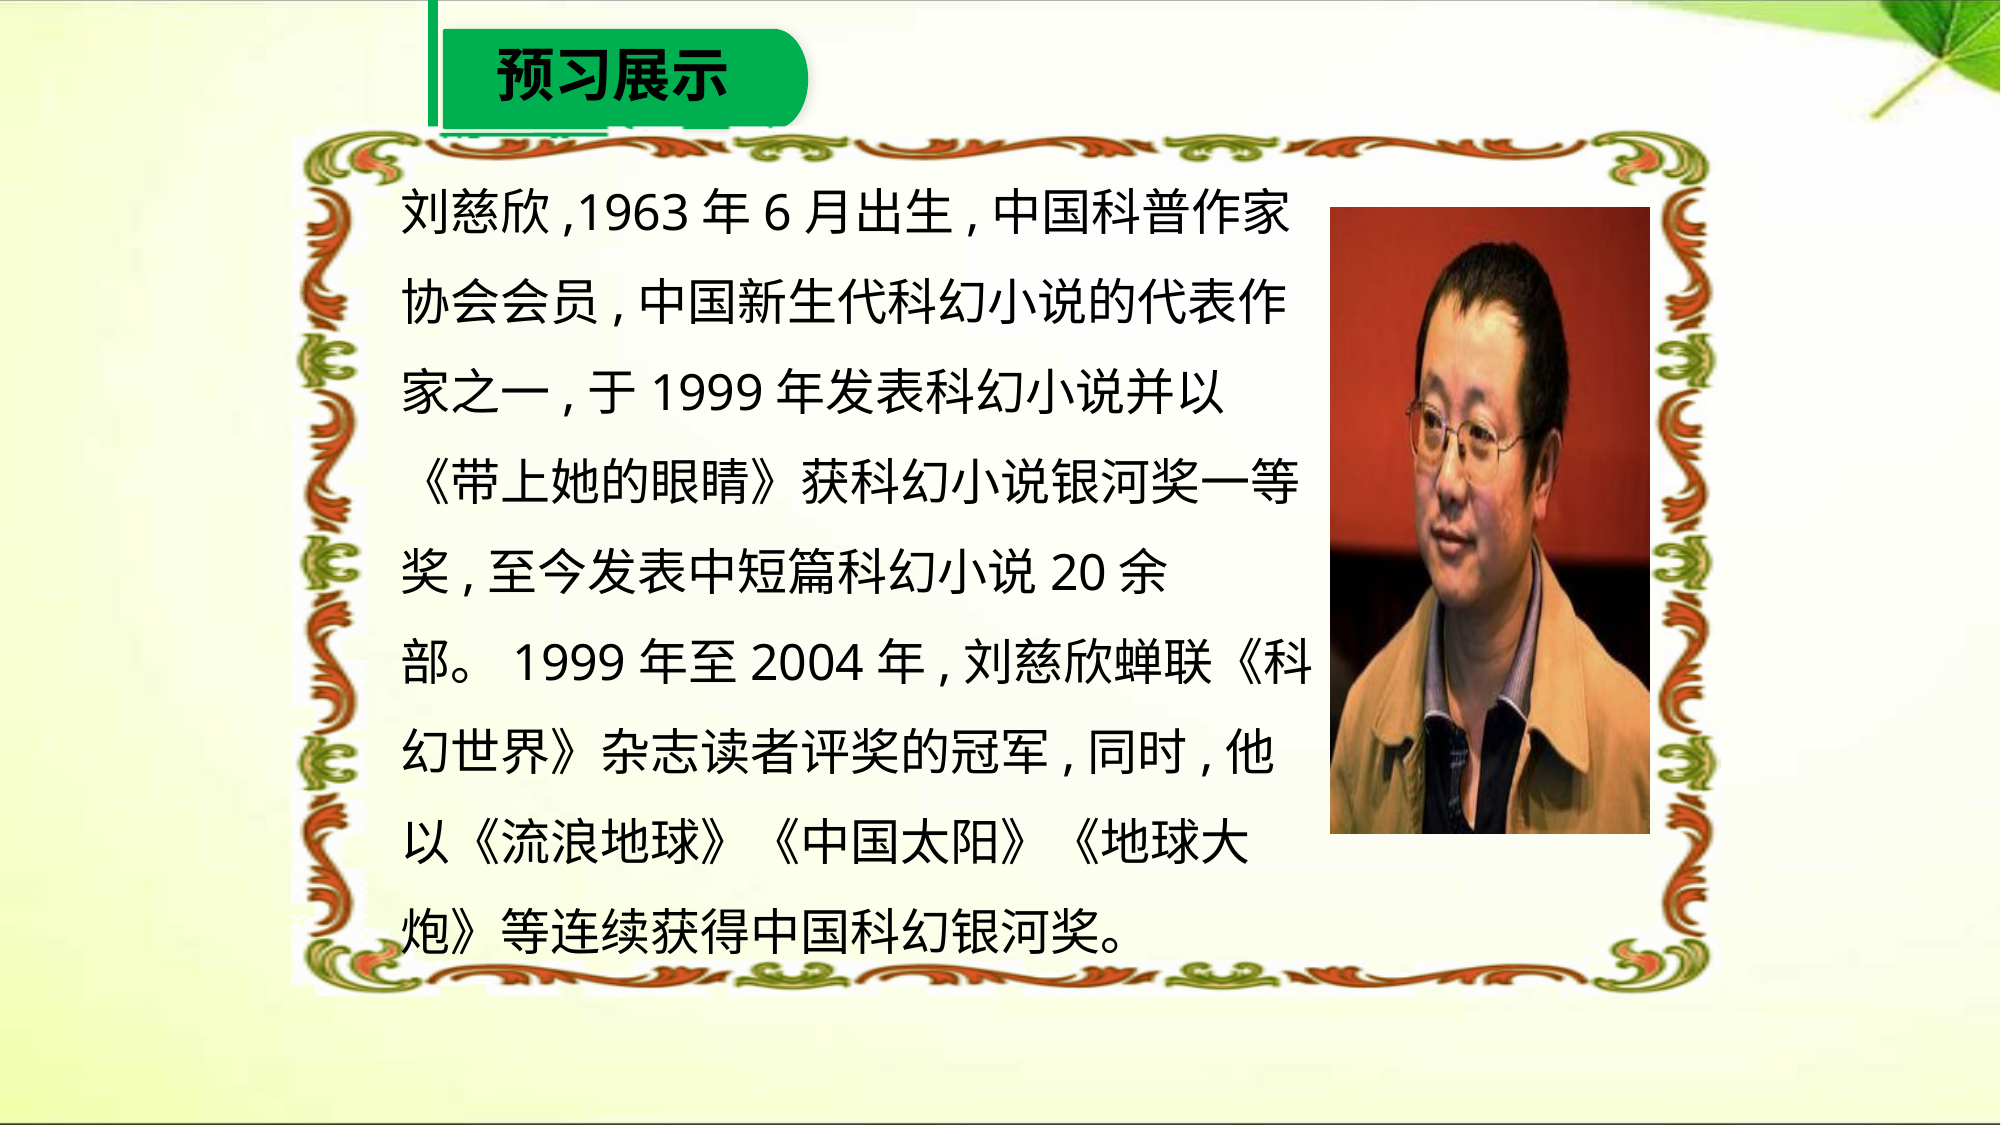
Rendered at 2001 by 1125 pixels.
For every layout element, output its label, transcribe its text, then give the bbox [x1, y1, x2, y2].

text_box 预习展示 [481, 31, 745, 116]
picture [0, 0, 2001, 1125]
text_box [444, 31, 807, 123]
